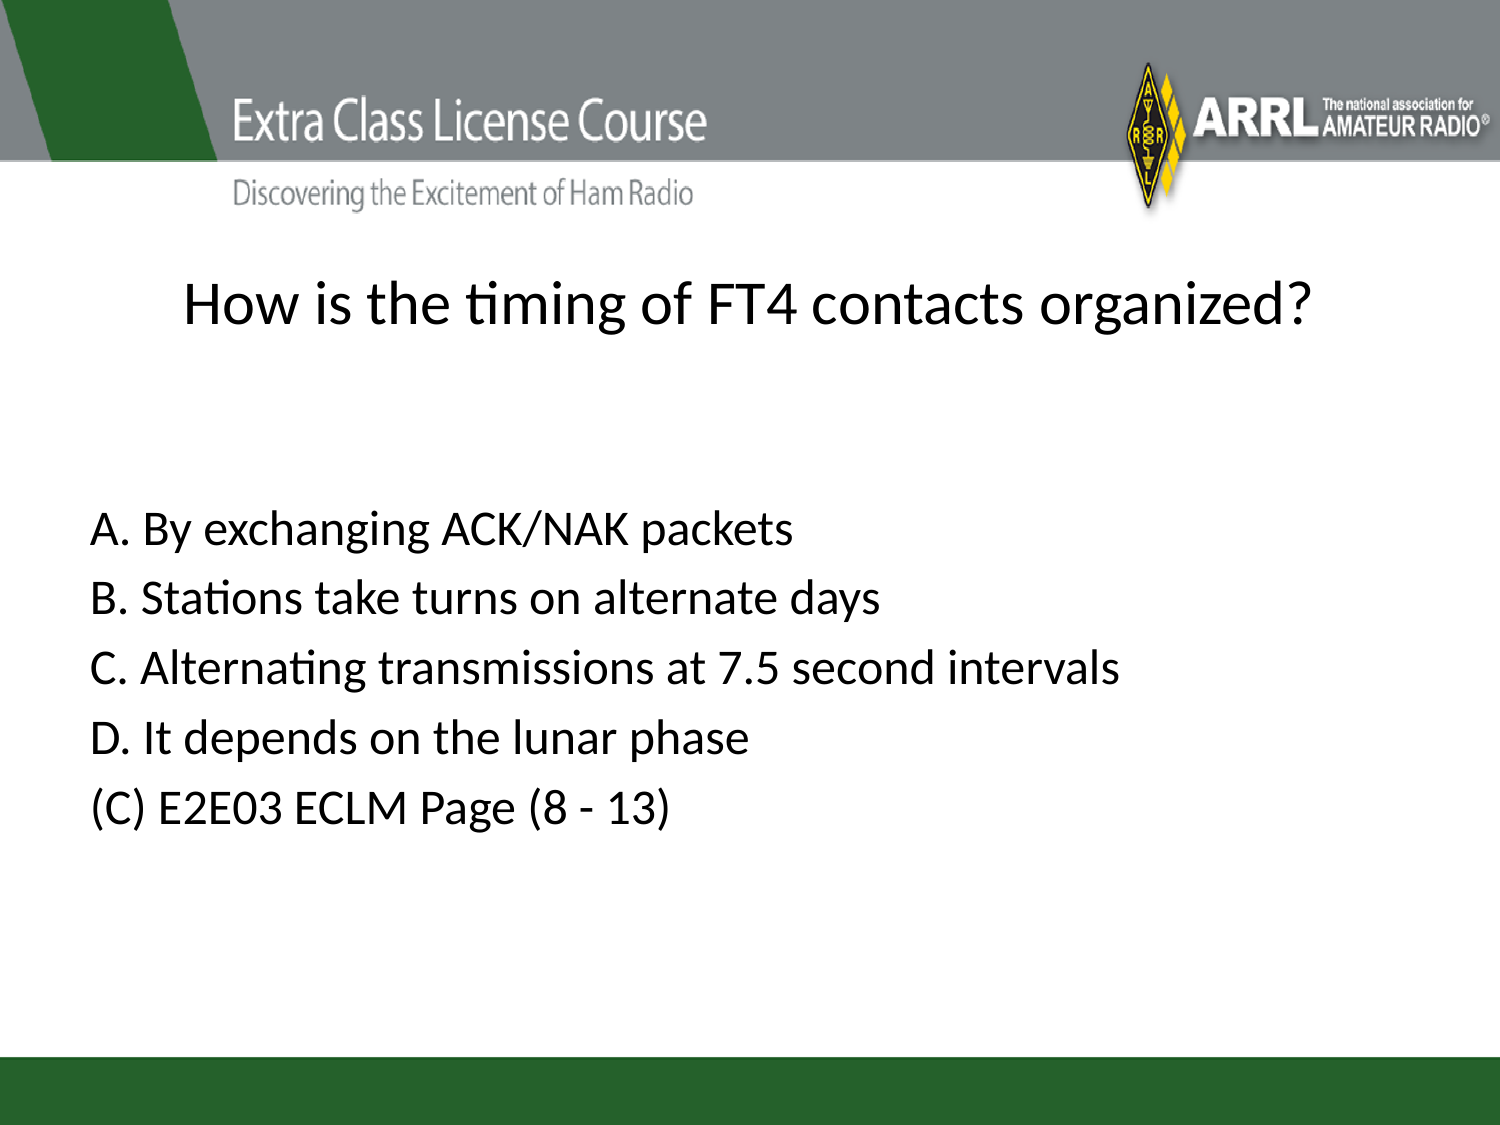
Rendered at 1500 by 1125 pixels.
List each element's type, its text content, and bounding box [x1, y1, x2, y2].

title How is the timing of FT4 contacts organized? [75, 254, 1425, 435]
picture [0, 0, 1500, 1125]
list A. By exchanging ACK/NAK packets B. Stations take turns on alternate days C. Alternating transmissions at 7.5 second intervals D. It depends on the lunar phase (C) E2E03 ECLM Page (8 - 13) [75, 487, 1425, 1005]
